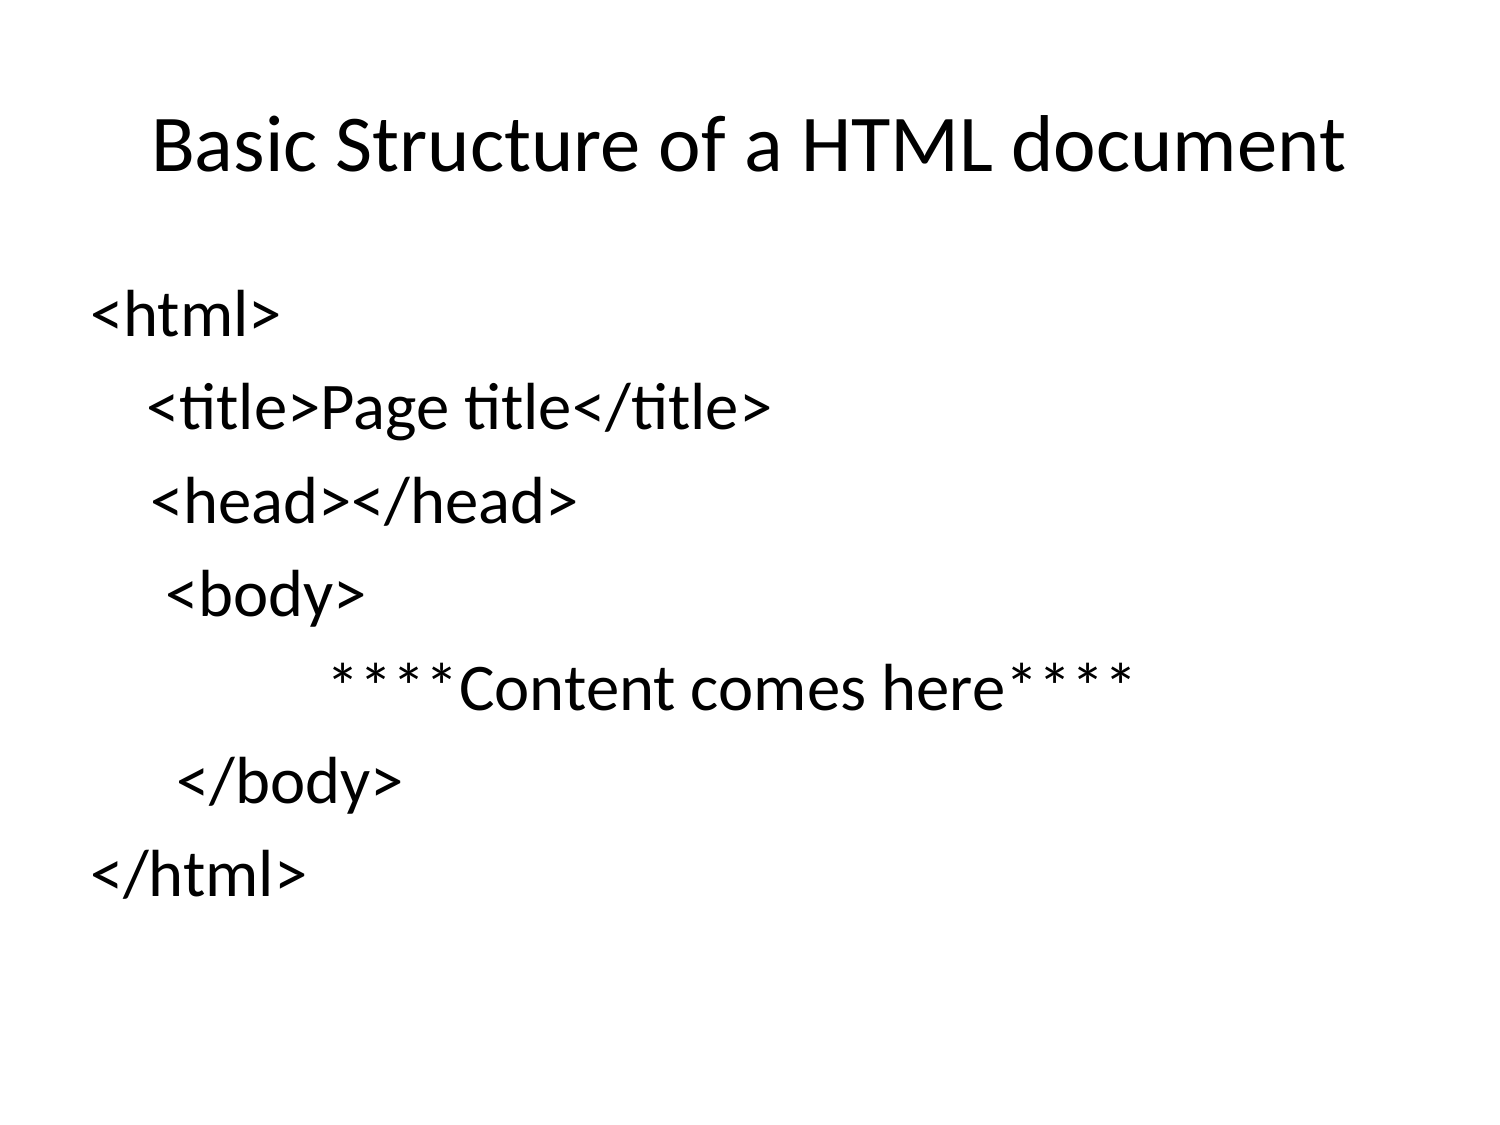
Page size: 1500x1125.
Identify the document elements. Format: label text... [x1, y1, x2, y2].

title Basic Structure of a HTML document [75, 45, 1425, 233]
list <html> <title>Page title</title> <head></head> <body> ****Content comes here**** </body> </html> [75, 262, 1425, 1005]
